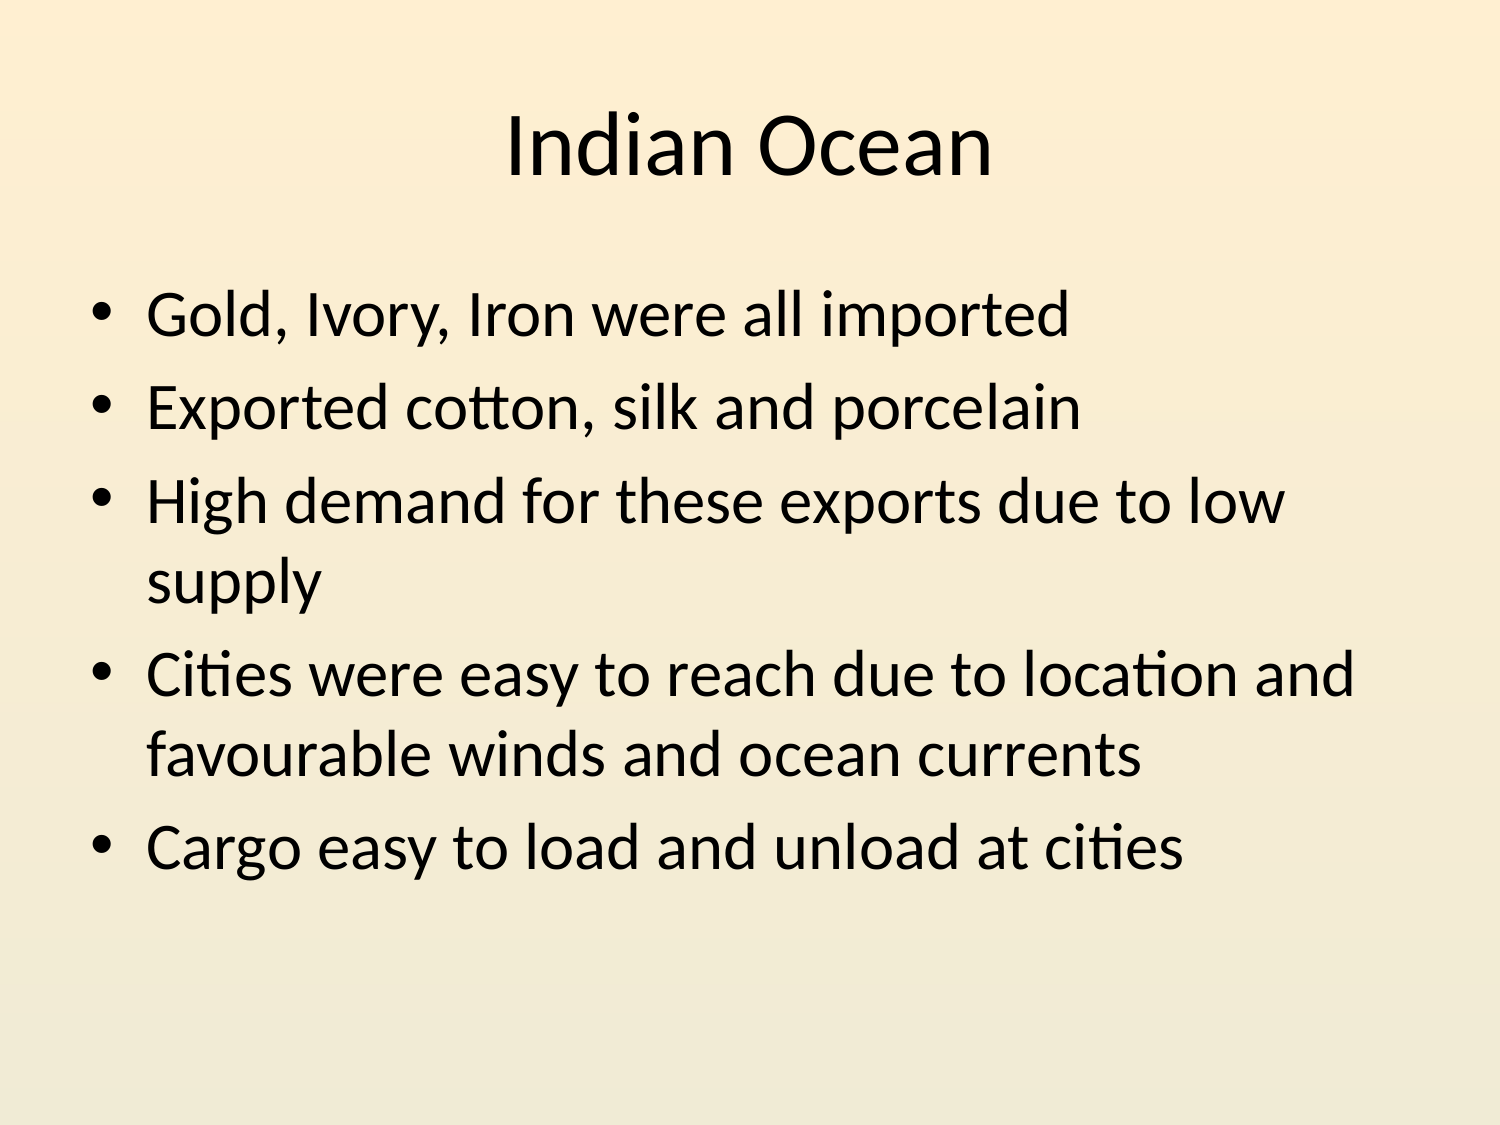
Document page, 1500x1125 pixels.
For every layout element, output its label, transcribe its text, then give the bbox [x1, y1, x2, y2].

title Indian Ocean [75, 45, 1425, 233]
list Gold, Ivory, Iron were all imported Exported cotton, silk and porcelain High demand for these exports due to low supply Cities were easy to reach due to location and favourable winds and ocean currents Cargo easy to load and unload at cities [75, 262, 1425, 1005]
